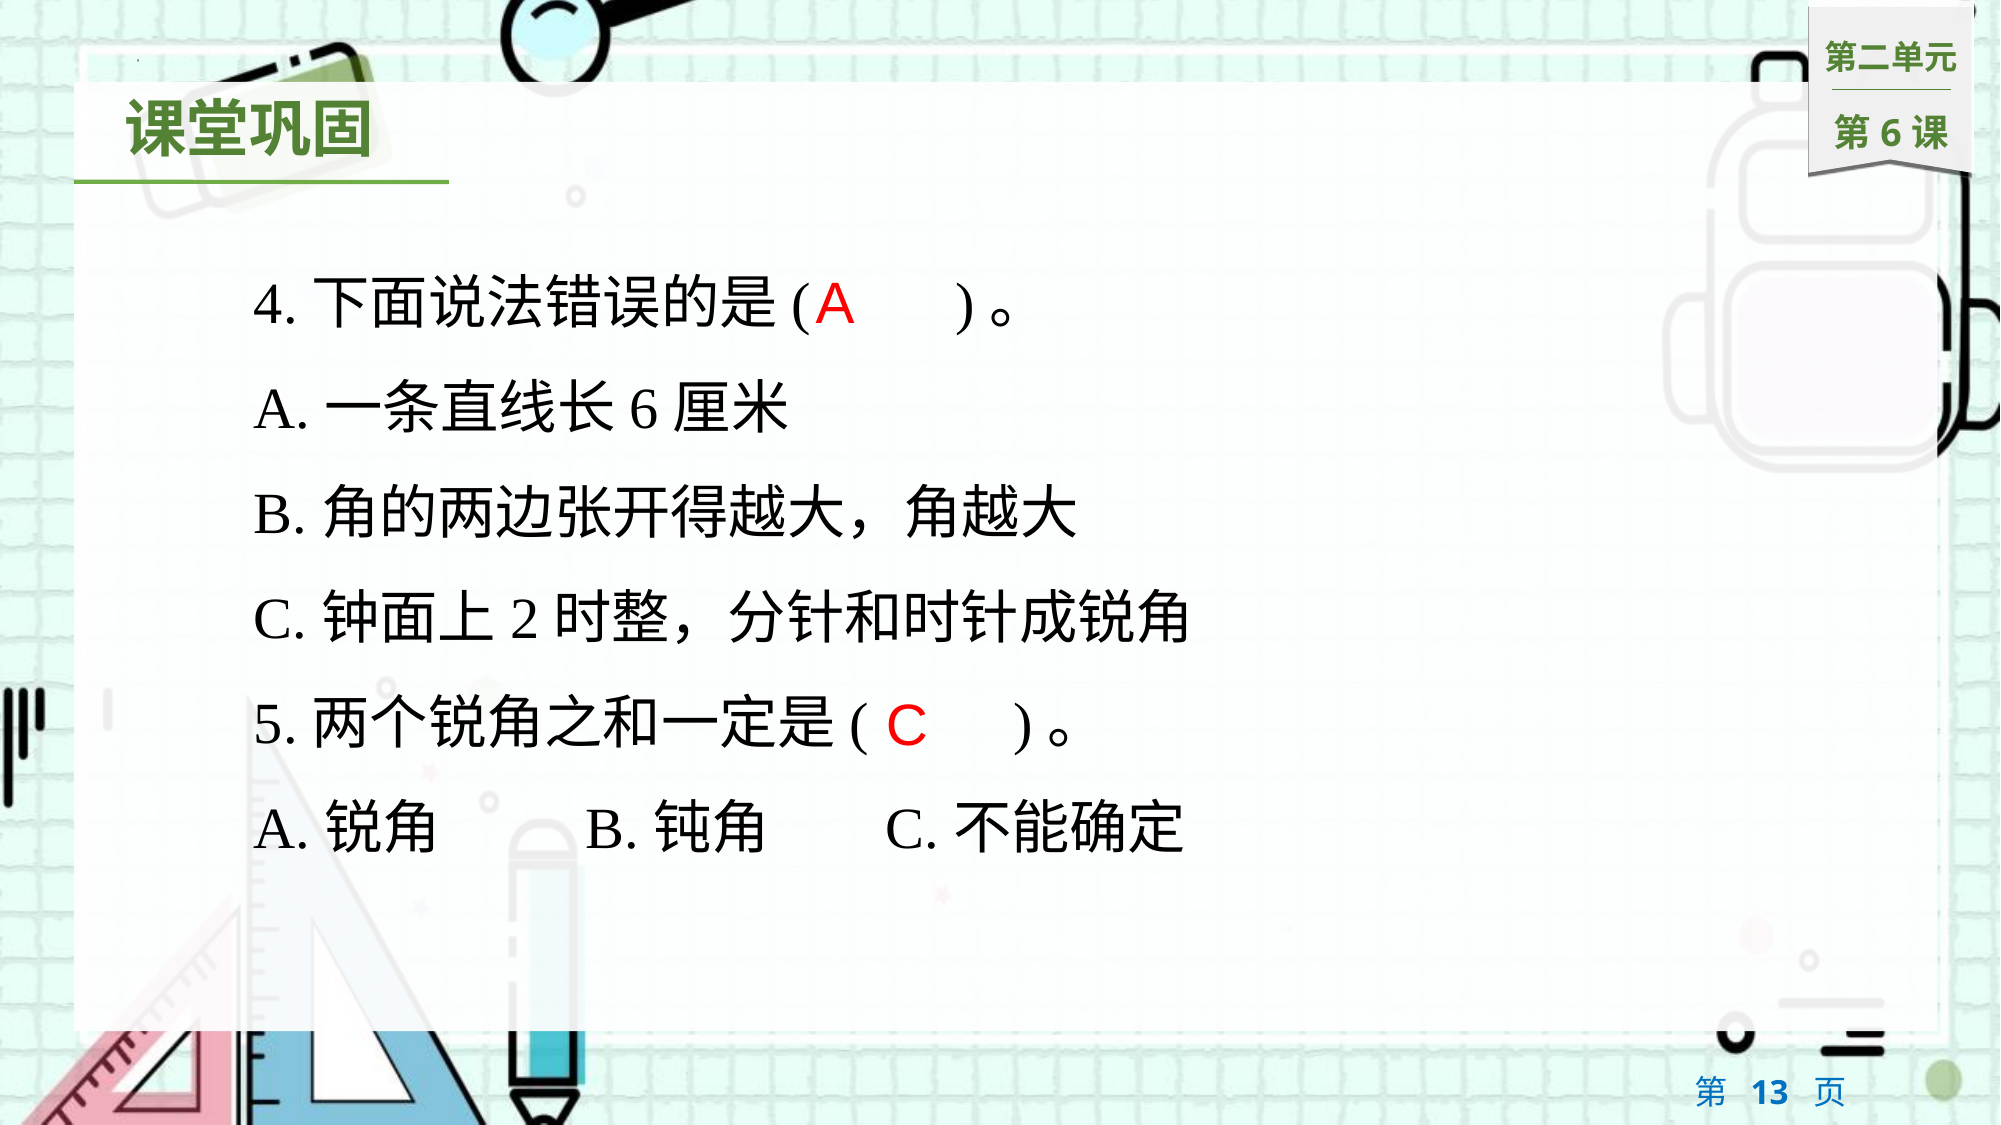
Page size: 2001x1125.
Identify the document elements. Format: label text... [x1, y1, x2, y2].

picture [1938, 168, 1971, 176]
list A [800, 222, 883, 329]
picture [0, 0, 2000, 1125]
list 4.下面说法错误的是( )。 A.一条直线长6厘米 B.角的两边张开得越大，角越大 C.钟面上2时整，分针和时针成锐角 5.两个锐角之和一定是( )。 A.锐角 B.钝角 C.不能确定 [121, 222, 1903, 985]
text_box C [871, 644, 954, 750]
